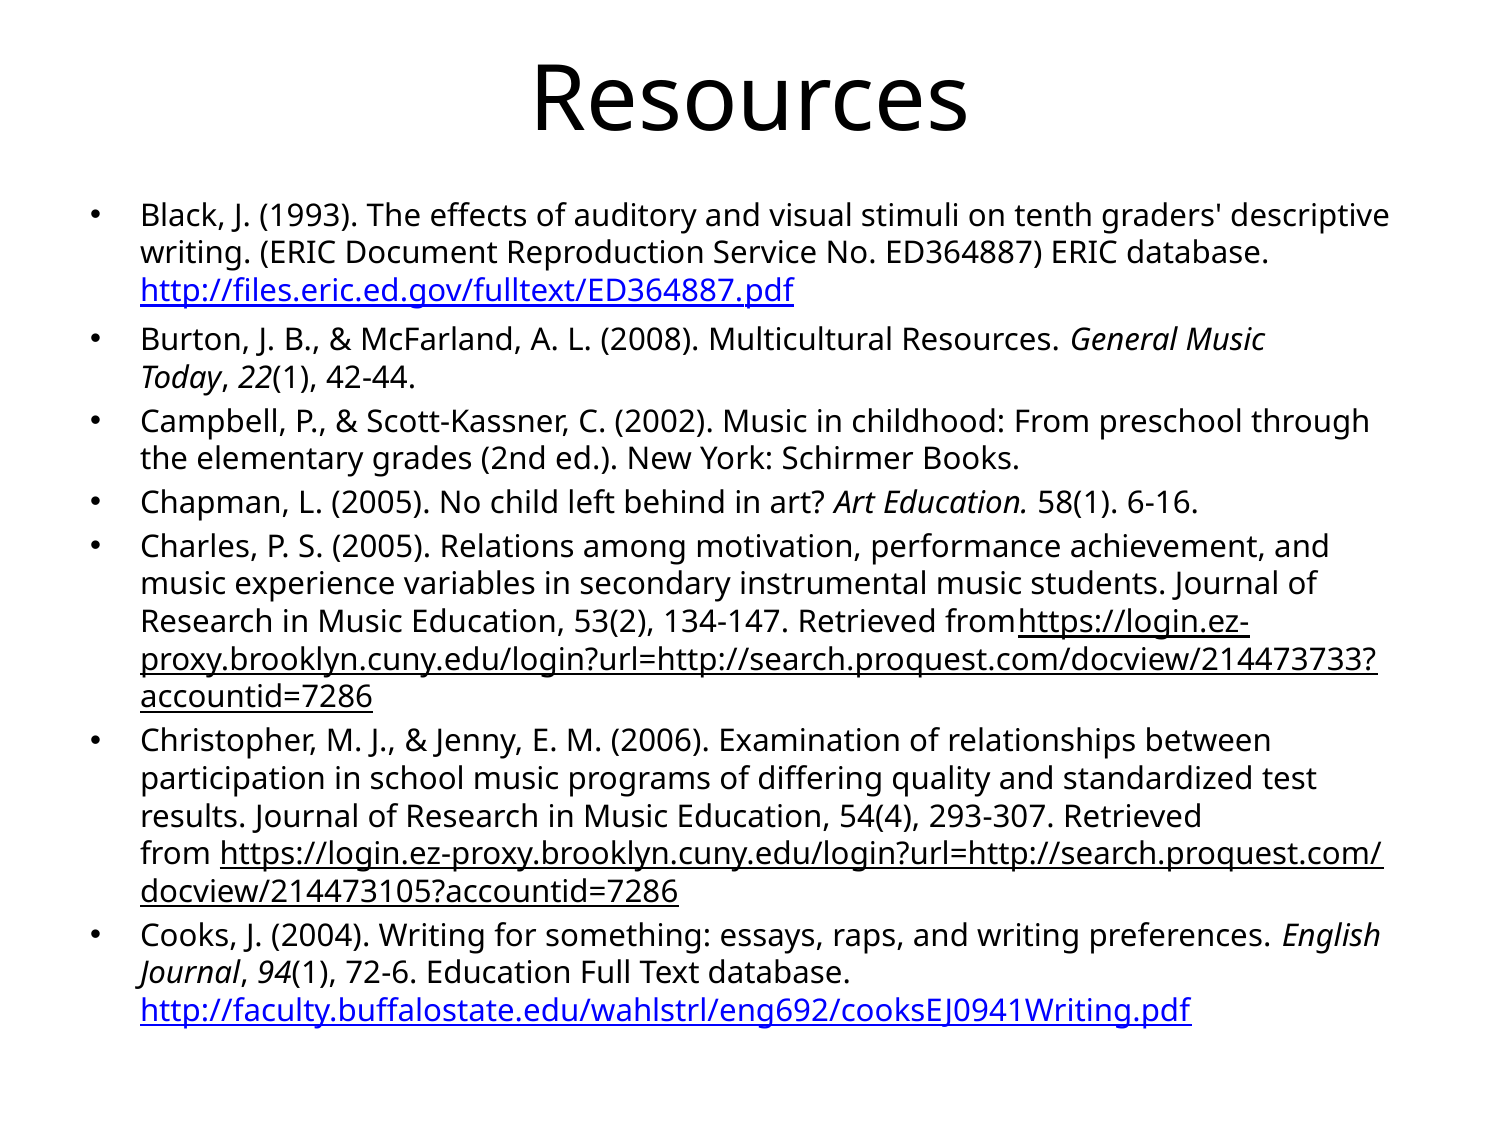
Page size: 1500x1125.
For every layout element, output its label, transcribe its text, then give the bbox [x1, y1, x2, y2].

title Resources [75, 0, 1425, 187]
list Black, J. (1993). The effects of auditory and visual stimuli on tenth graders' descriptive writing. (ERIC Document Reproduction Service No. ED364887) ERIC database.http://files.eric.ed.gov/fulltext/ED364887.pdf Burton, J. B., & McFarland, A. L. (2008). Multicultural Resources. General Music Today, 22(1), 42-44. Campbell, P., & Scott-Kassner, C. (2002). Music in childhood: From preschool through the elementary grades (2nd ed.). New York: Schirmer Books. Chapman, L. (2005). No child left behind in art? Art Education. 58(1). 6-16. Charles, P. S. (2005). Relations among motivation, performance achievement, and music experience variables in secondary instrumental music students. Journal of Research in Music Education, 53(2), 134-147. Retrieved fromhttps://login.ez-proxy.brooklyn.cuny.edu/login?url=http://search.proquest.com/docview/214473733?accountid=7286 Christopher, M. J., & Jenny, E. M. (2006). Examination of relationships between participation in school music programs of differing quality and standardized test results. Journal of Research in Music Education, 54(4), 293-307. Retrieved from https://login.ez-proxy.brooklyn.cuny.edu/login?url=http://search.proquest.com/docview/214473105?accountid=7286 Cooks, J. (2004). Writing for something: essays, raps, and writing preferences. English Journal, 94(1), 72-6. Education Full Text database. http://faculty.buffalostate.edu/wahlstrl/eng692/cooksEJ0941Writing.pdf [75, 187, 1425, 1061]
